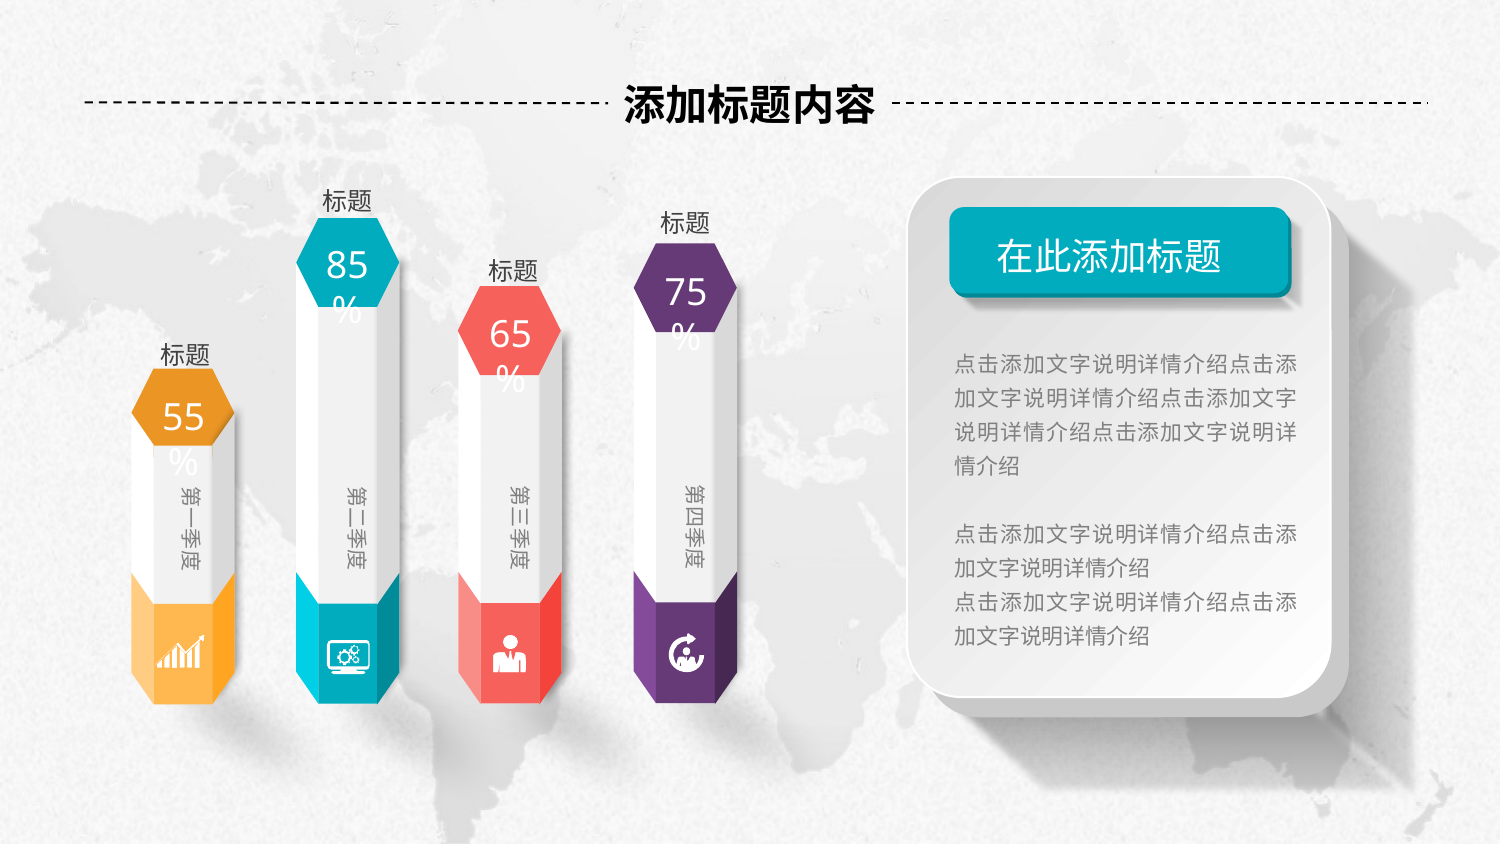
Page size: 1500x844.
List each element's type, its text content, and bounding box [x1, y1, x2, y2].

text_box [906, 176, 1422, 815]
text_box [581, 243, 954, 819]
text_box 标题 [307, 178, 389, 217]
text_box 添加标题内容 [584, 77, 916, 129]
picture [0, 0, 1500, 844]
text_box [90, 368, 462, 819]
text_box 标题 [644, 200, 726, 243]
text_box 标题 [145, 332, 226, 368]
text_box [949, 202, 1308, 318]
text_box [252, 217, 625, 819]
